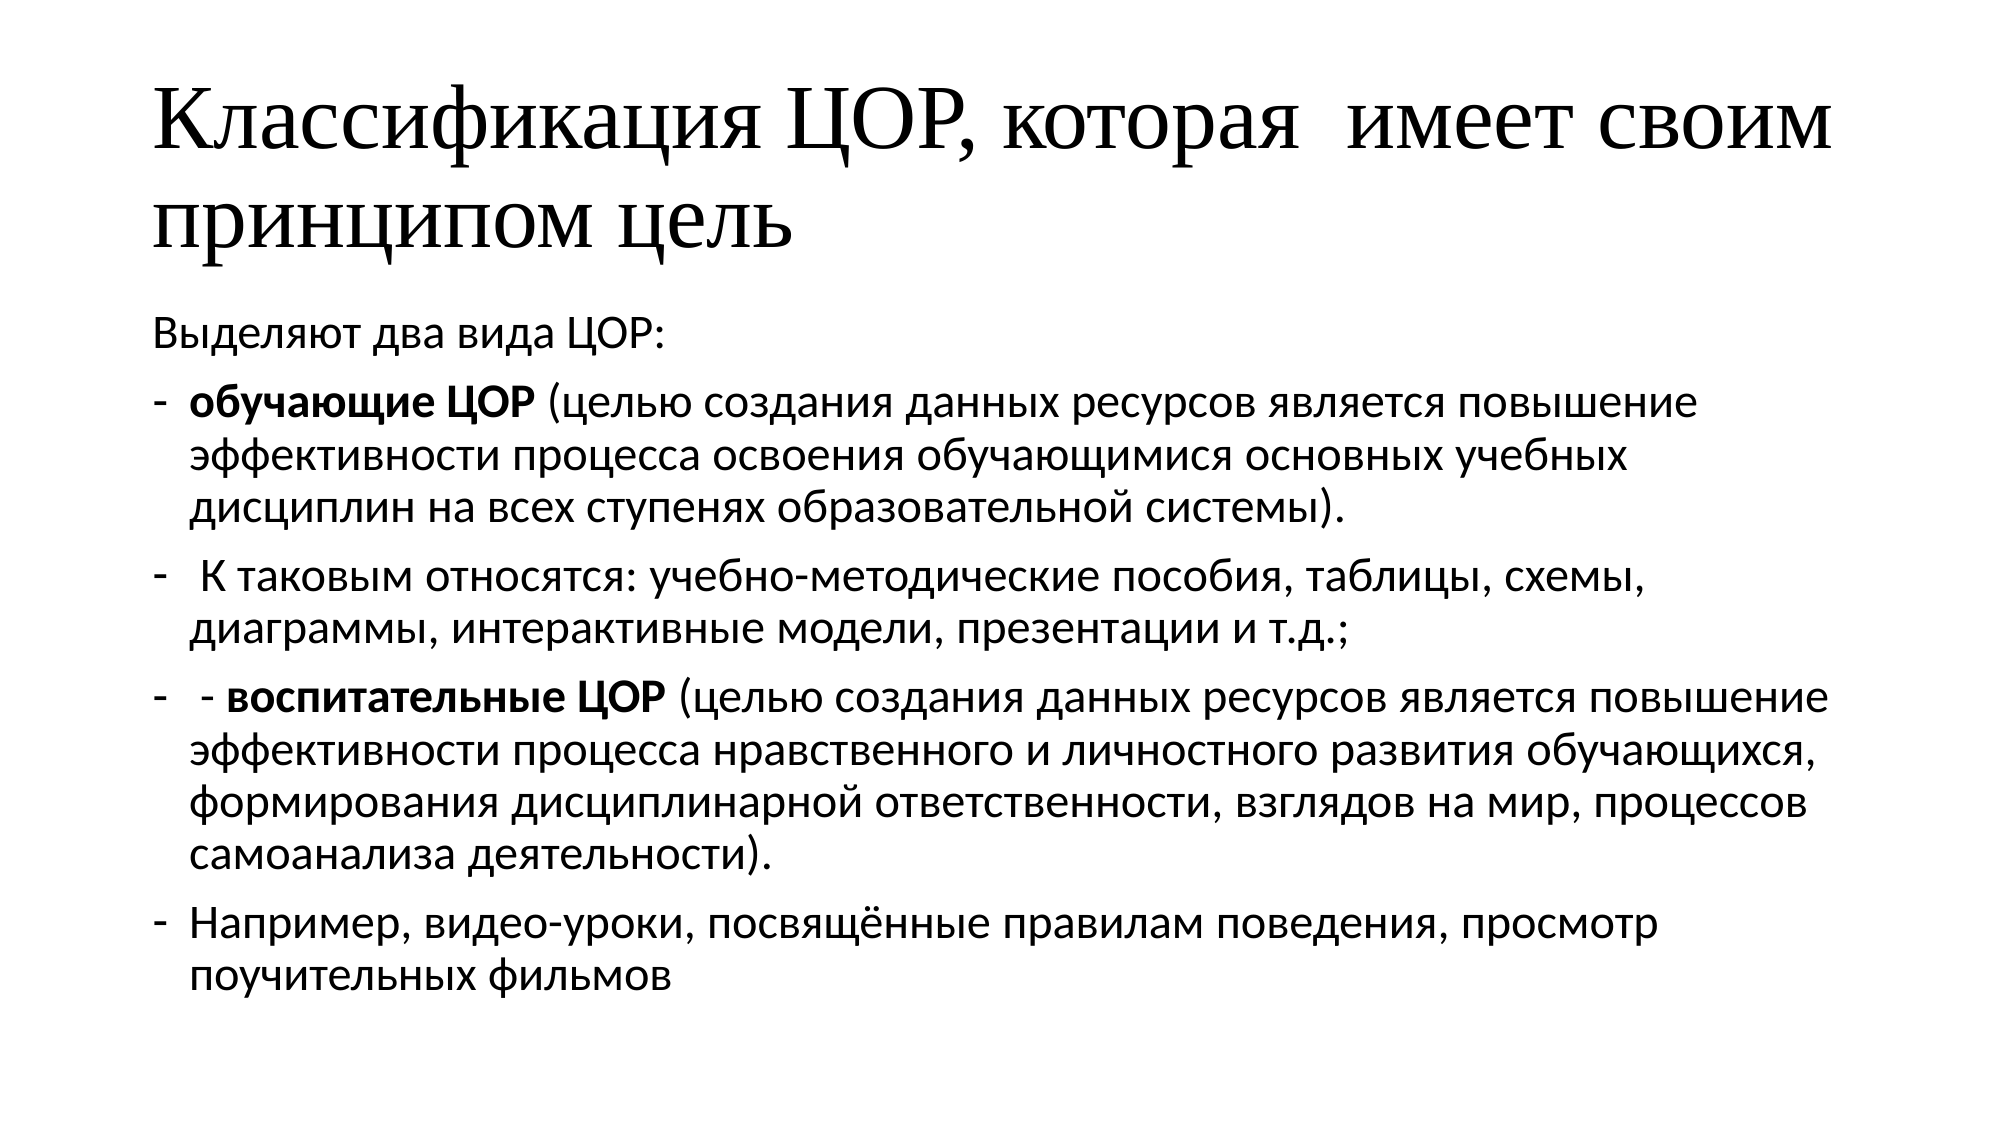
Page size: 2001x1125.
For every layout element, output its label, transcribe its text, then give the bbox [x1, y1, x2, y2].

list Выделяют два вида ЦОР: обучающие ЦОР (целью создания данных ресурсов является повышение эффективности процесса освоения обучающимися основных учебных дисциплин на всех ступенях образовательной системы). К таковым относятся: учебно-методические пособия, таблицы, схемы, диаграммы, интерактивные модели, презентации и т.д.; - воспитательные ЦОР (целью создания данных ресурсов является повышение эффективности процесса нравственного и личностного развития обучающихся, формирования дисциплинарной ответственности, взглядов на мир, процессов самоанализа деятельности). Например, видео-уроки, посвящённые правилам поведения, просмотр поучительных фильмов [137, 299, 1863, 1014]
title Классификация ЦОР, которая имеет своим принципом цель [137, 59, 1863, 278]
